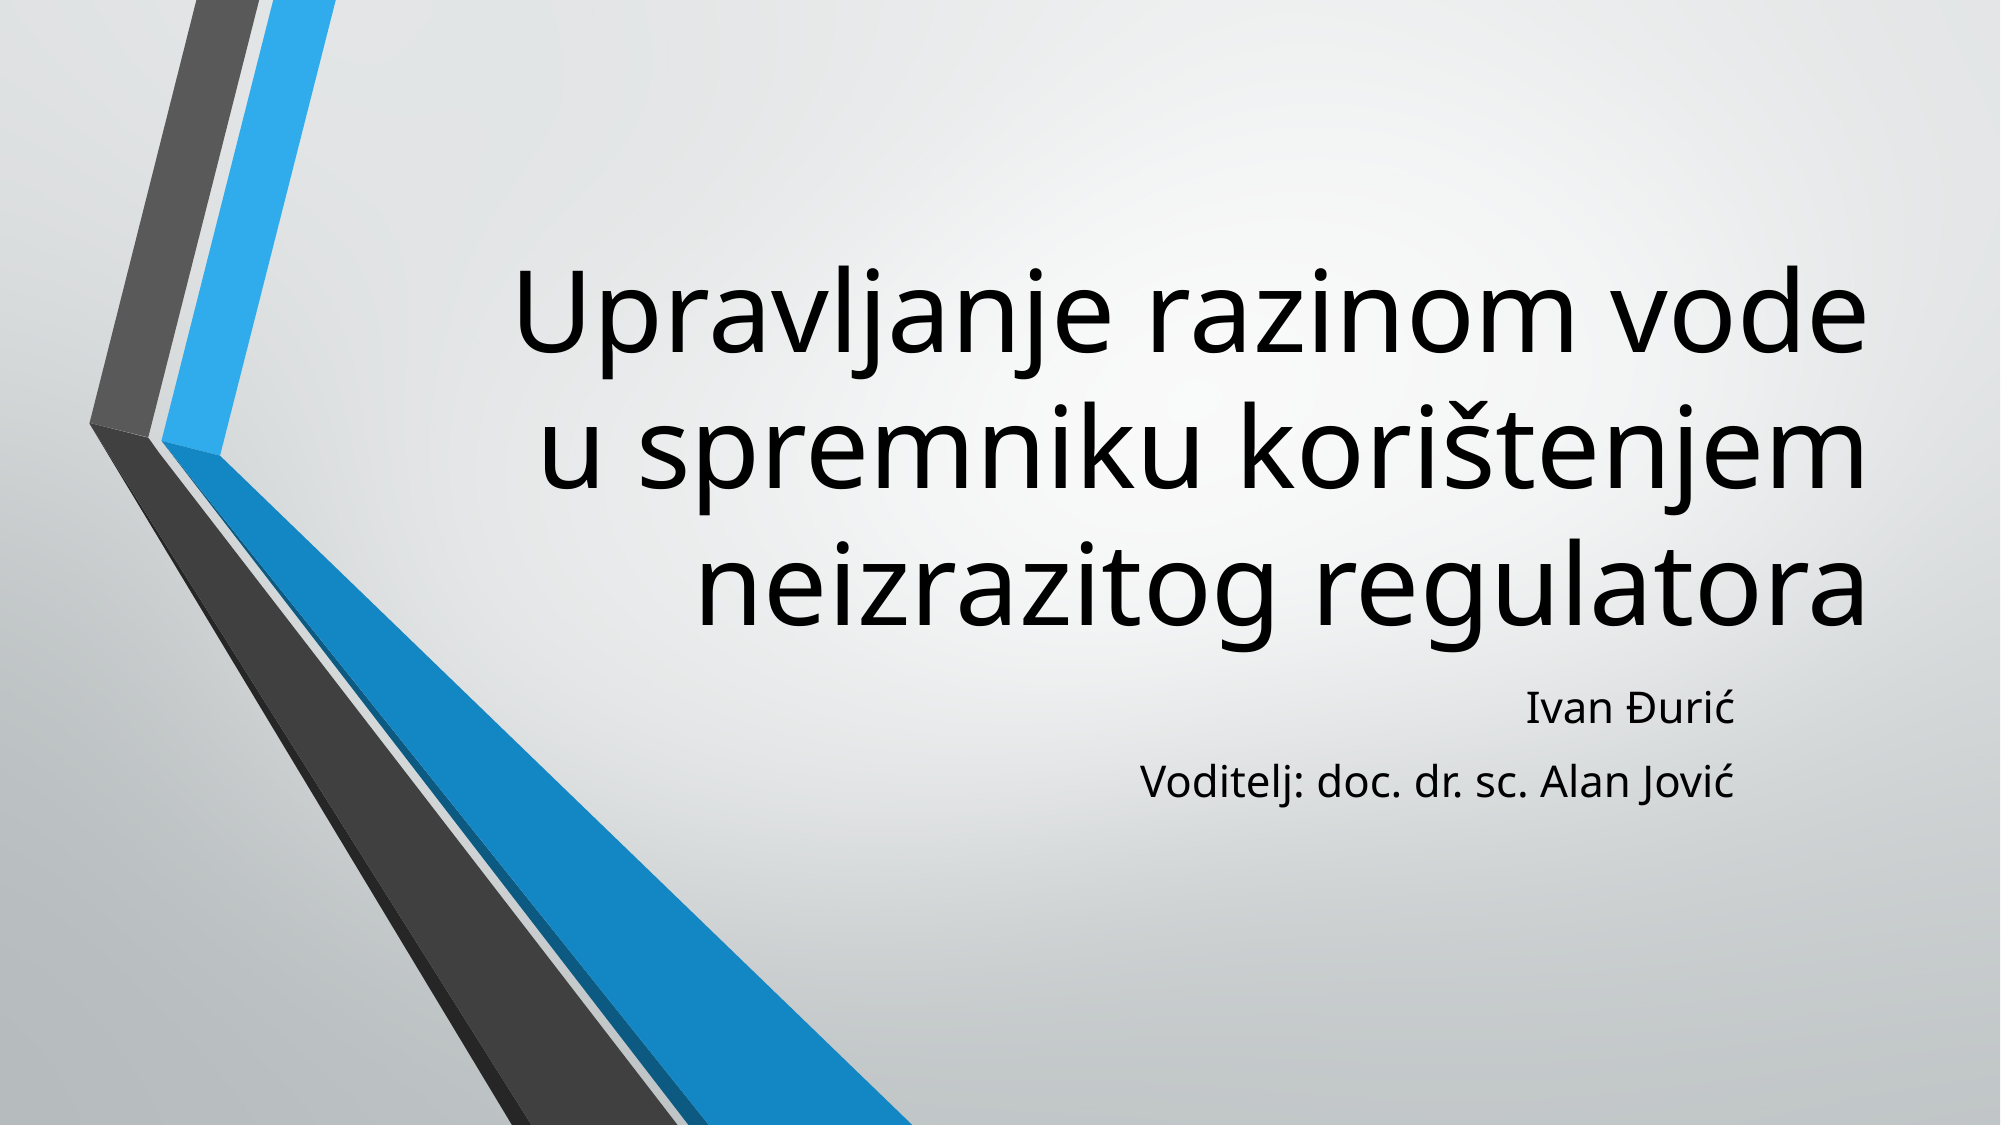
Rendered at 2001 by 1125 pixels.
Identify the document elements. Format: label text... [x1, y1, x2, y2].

subtitle Ivan Đurić Voditelj: doc. dr. sc. Alan Jović [249, 672, 1750, 863]
title Upravljanje razinom vode u spremniku korištenjem neizrazitog regulatora [480, 226, 1887, 656]
